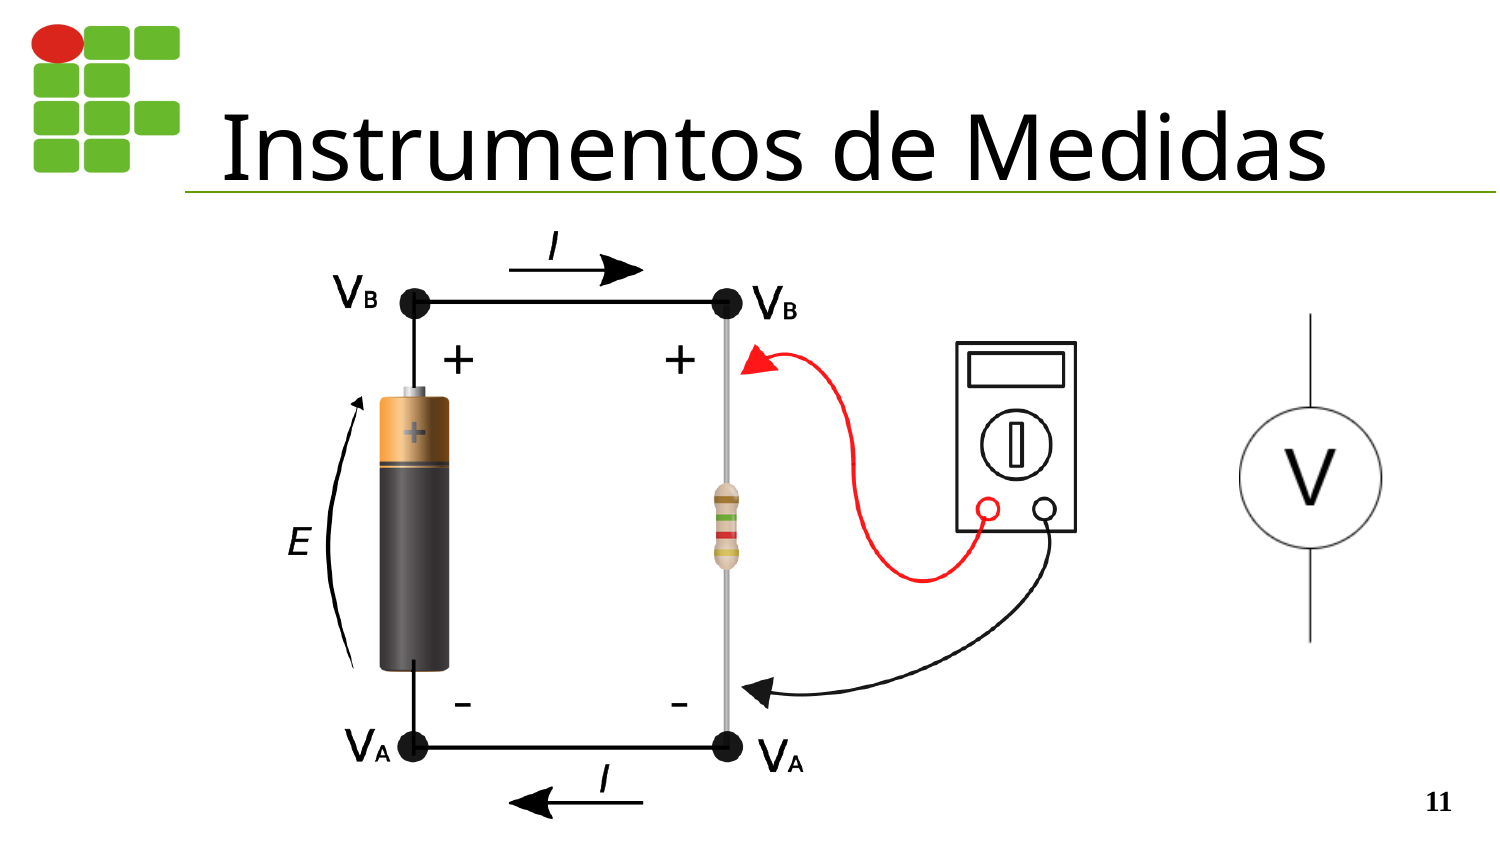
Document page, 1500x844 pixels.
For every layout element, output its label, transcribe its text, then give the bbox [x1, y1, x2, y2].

picture [1239, 313, 1384, 646]
picture [288, 230, 1077, 820]
title Instrumentos de Medidas [206, 26, 1468, 207]
text_box ‹#› [1155, 768, 1468, 825]
picture [29, 23, 182, 174]
